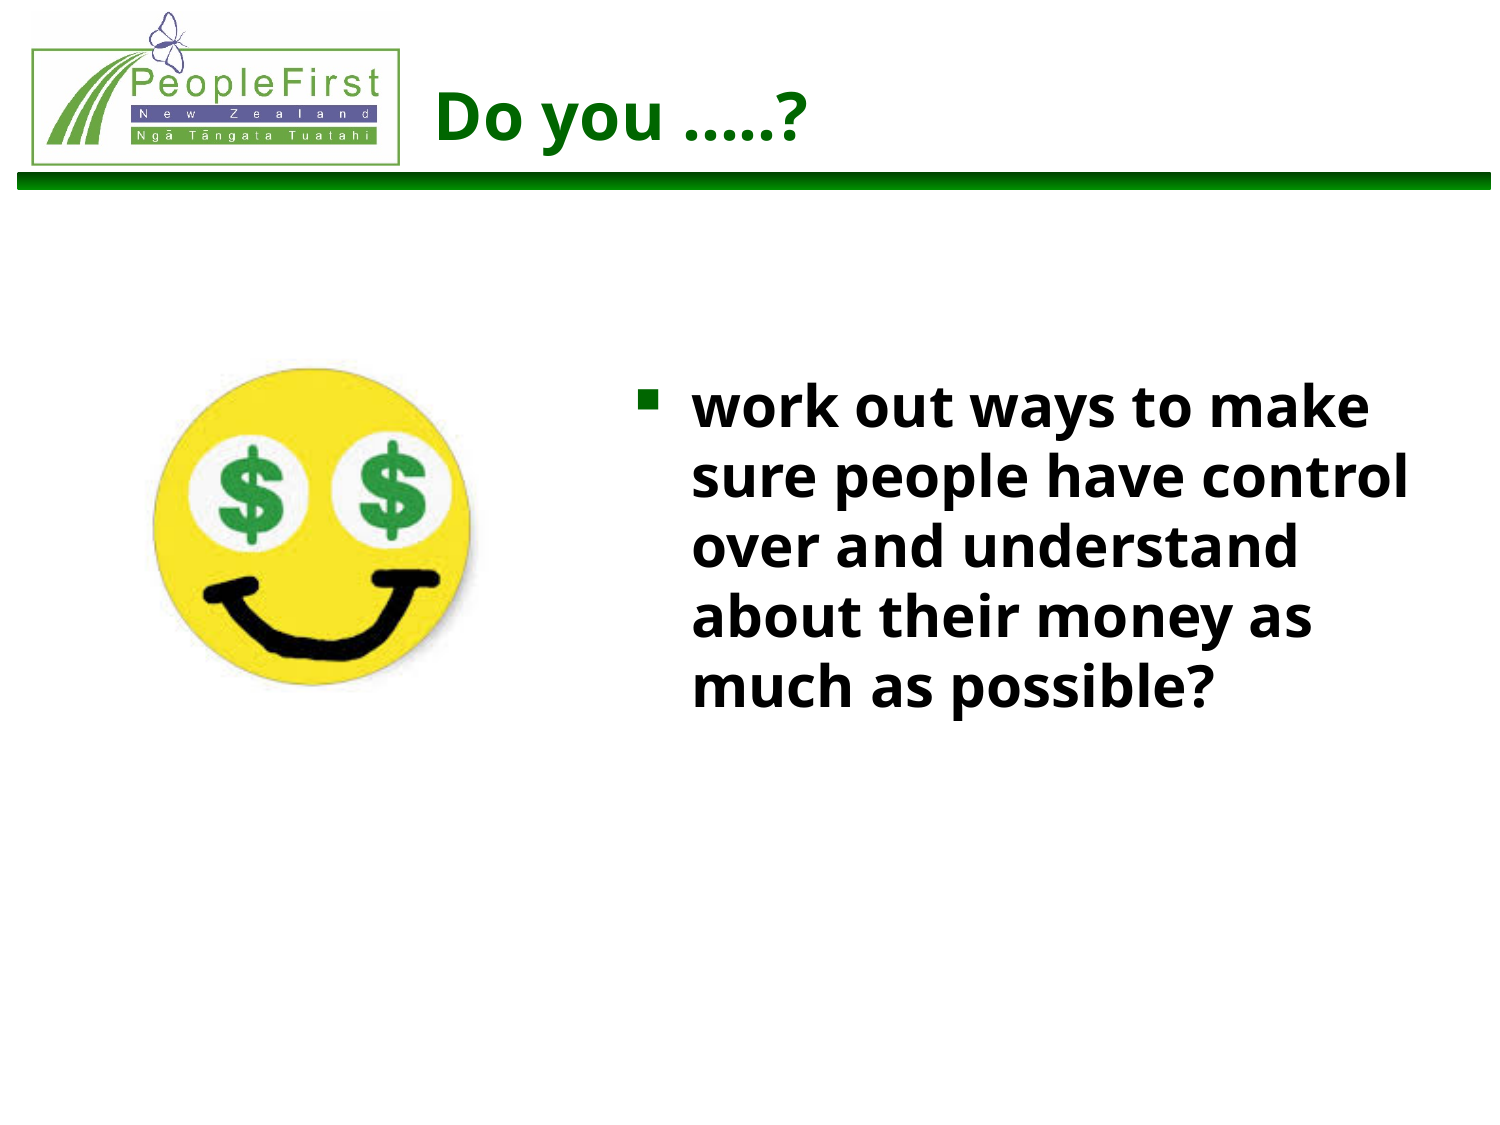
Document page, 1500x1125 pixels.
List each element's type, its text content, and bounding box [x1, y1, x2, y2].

picture [100, 314, 526, 740]
title Do you …..? [419, 66, 1491, 145]
picture [31, 11, 400, 166]
list work out ways to make sure people have control over and understand about their money as much as possible? [620, 361, 1469, 1006]
